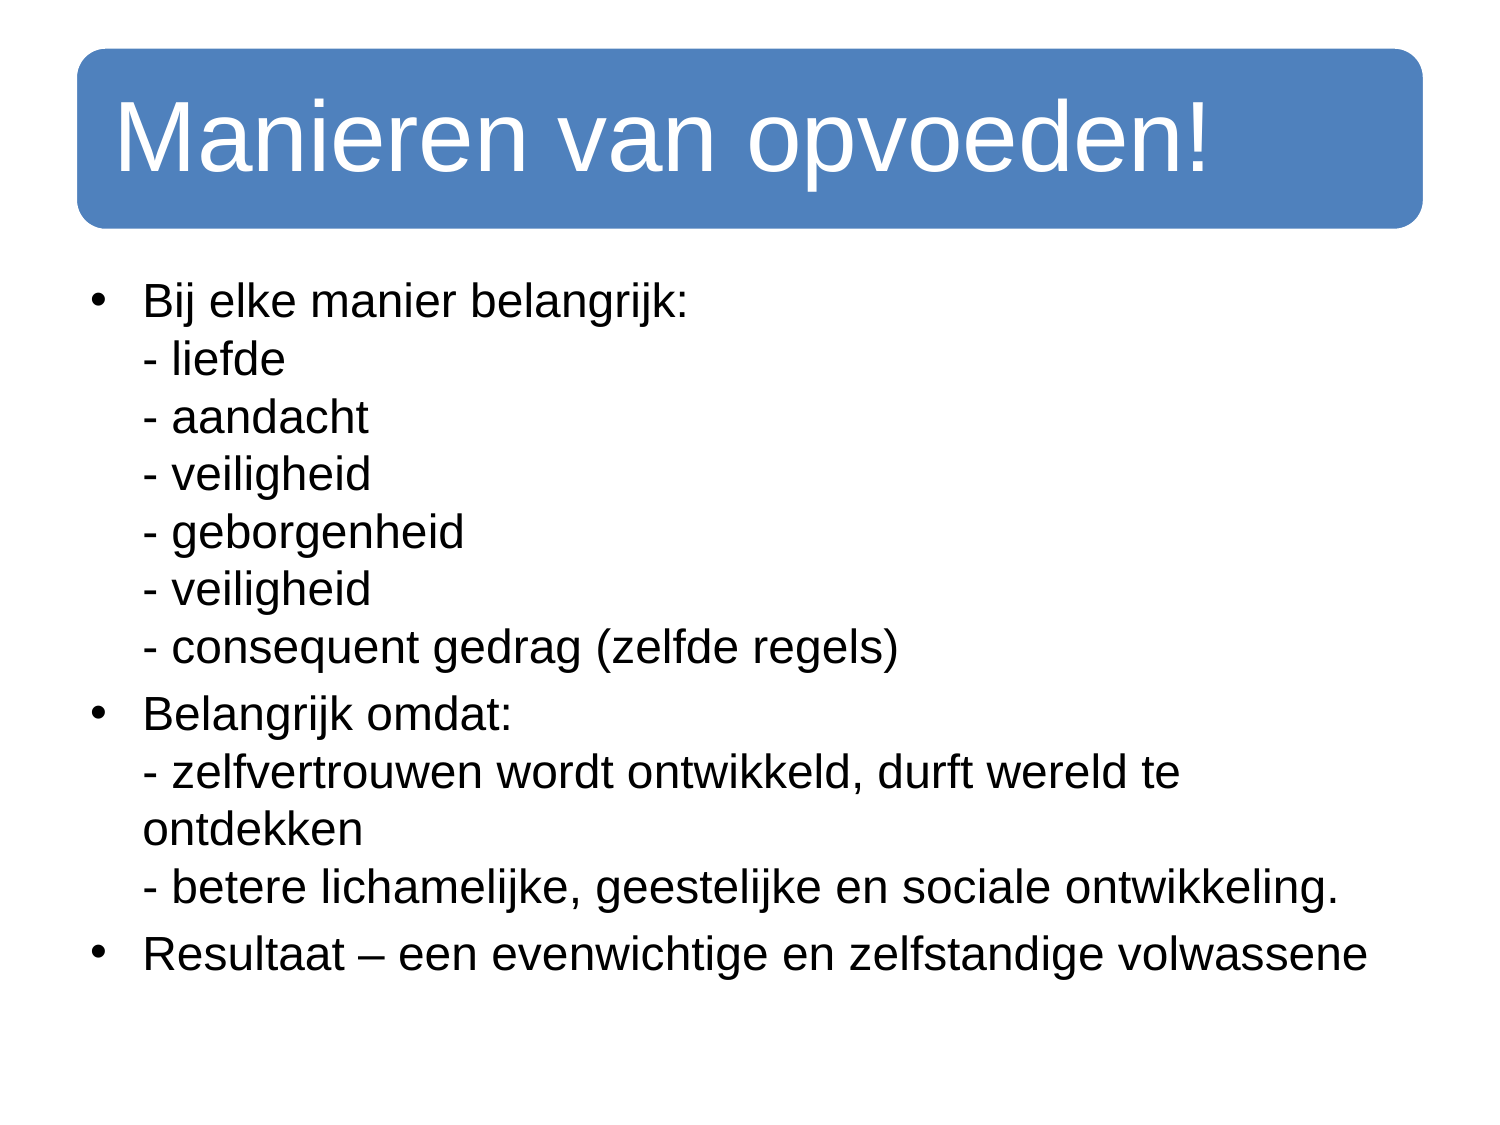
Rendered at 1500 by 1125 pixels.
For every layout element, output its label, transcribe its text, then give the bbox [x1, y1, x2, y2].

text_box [74, 44, 1426, 233]
list Bij elke manier belangrijk: - liefde - aandacht - veiligheid - geborgenheid - veiligheid - consequent gedrag (zelfde regels) Belangrijk omdat: - zelfvertrouwen wordt ontwikkeld, durft wereld te ontdekken - betere lichamelijke, geestelijke en sociale ontwikkeling. Resultaat – een evenwichtige en zelfstandige volwassene [75, 262, 1425, 1005]
